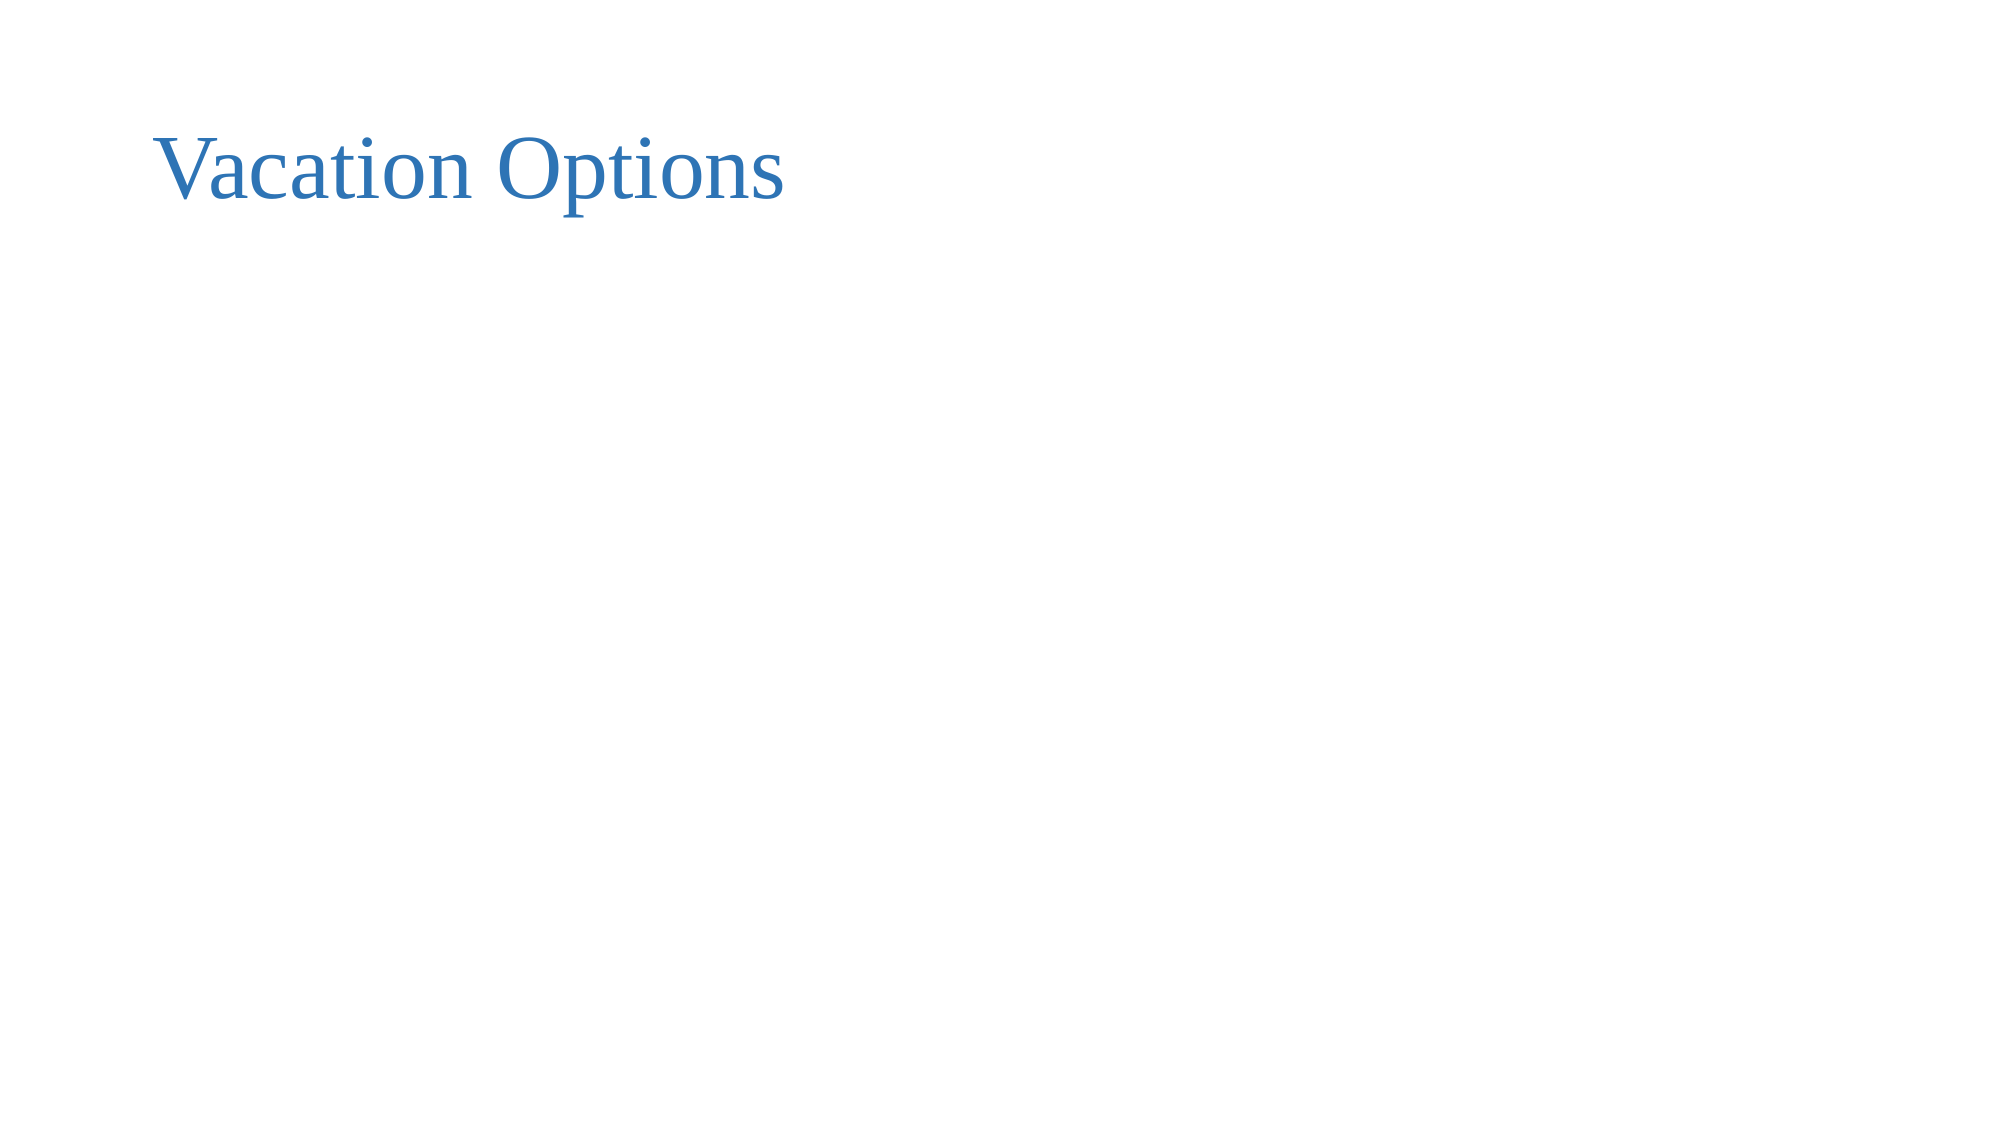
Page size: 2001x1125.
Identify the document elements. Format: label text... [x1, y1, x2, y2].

title Vacation Options [137, 59, 1863, 278]
